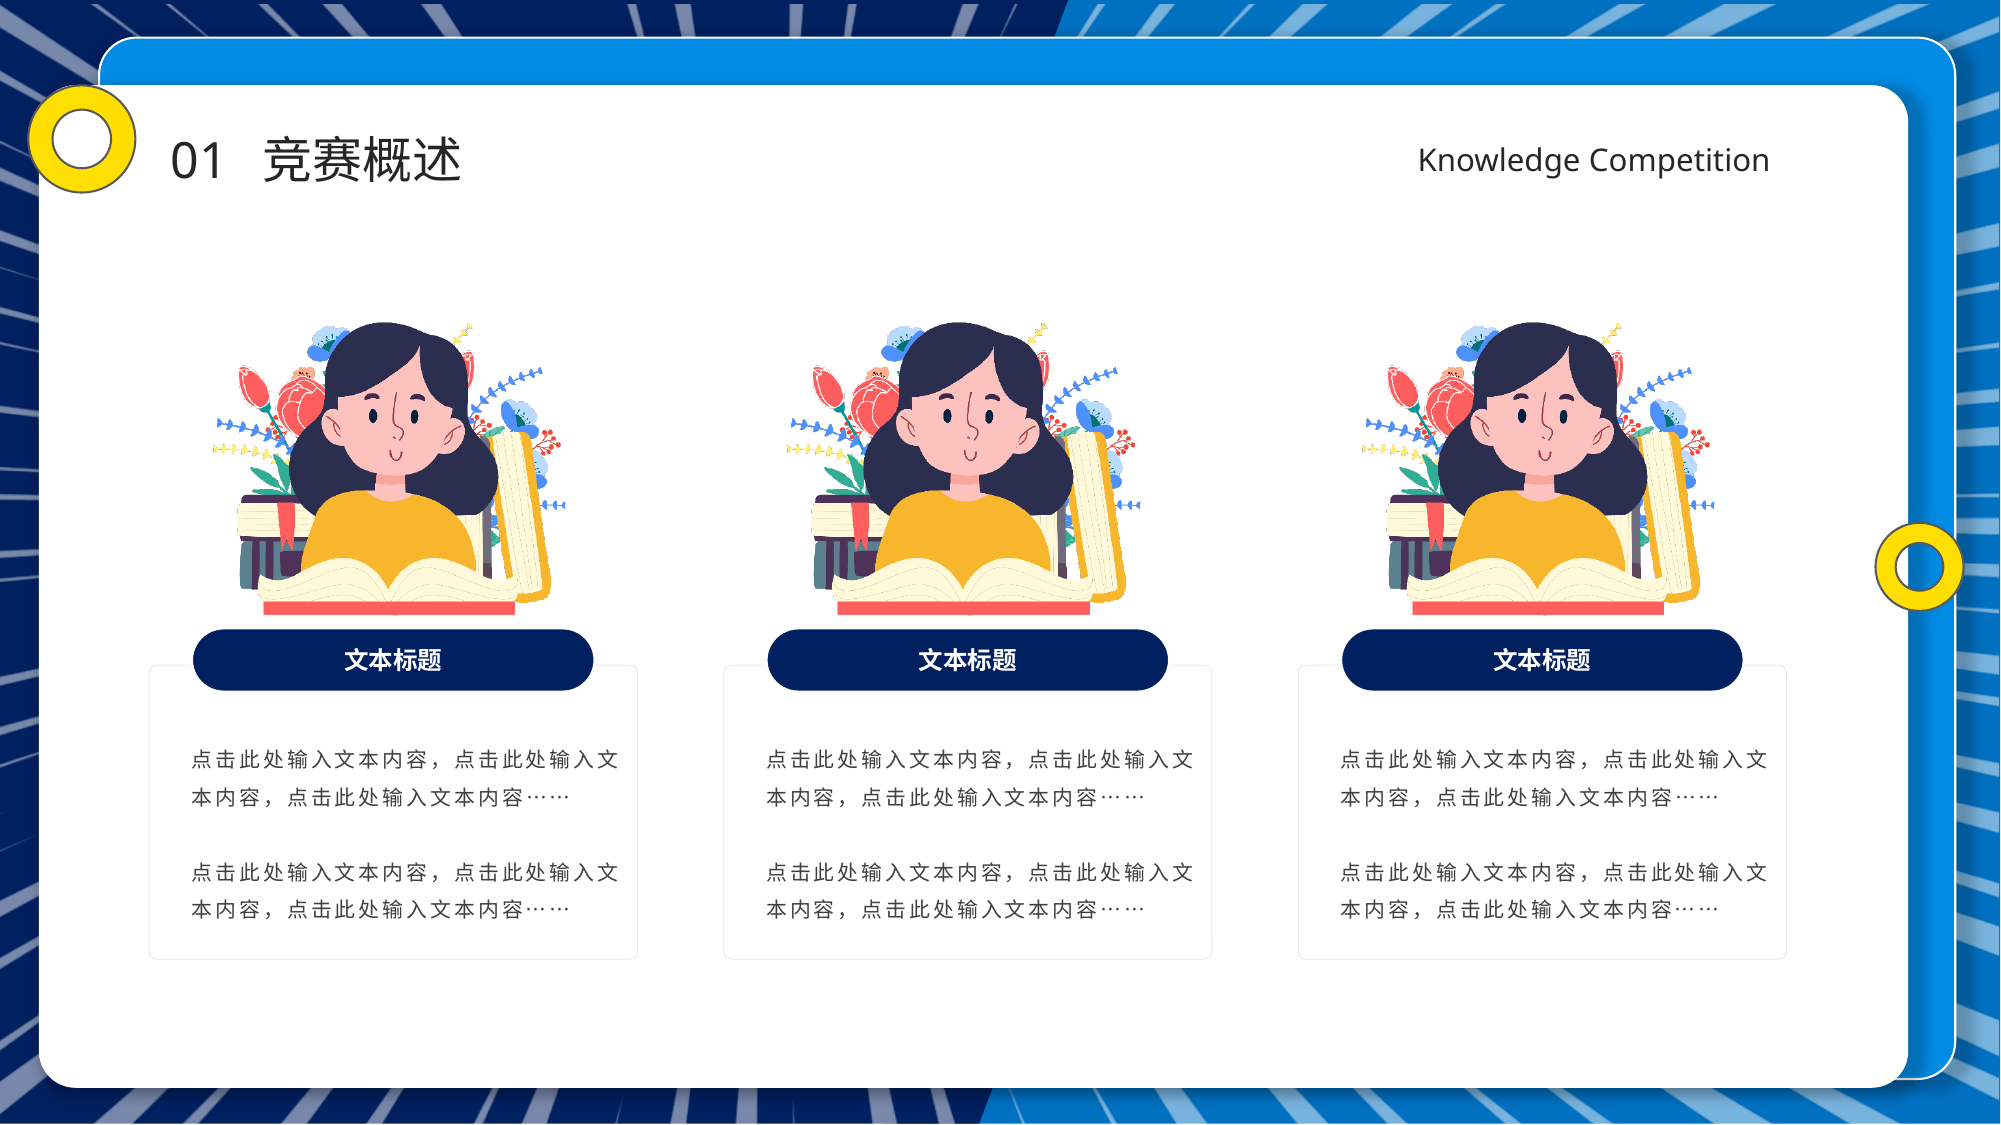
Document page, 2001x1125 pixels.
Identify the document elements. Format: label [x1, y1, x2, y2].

text_box [723, 277, 1212, 960]
text_box [149, 277, 638, 960]
text_box [151, 121, 1877, 198]
text_box [1298, 277, 1787, 960]
